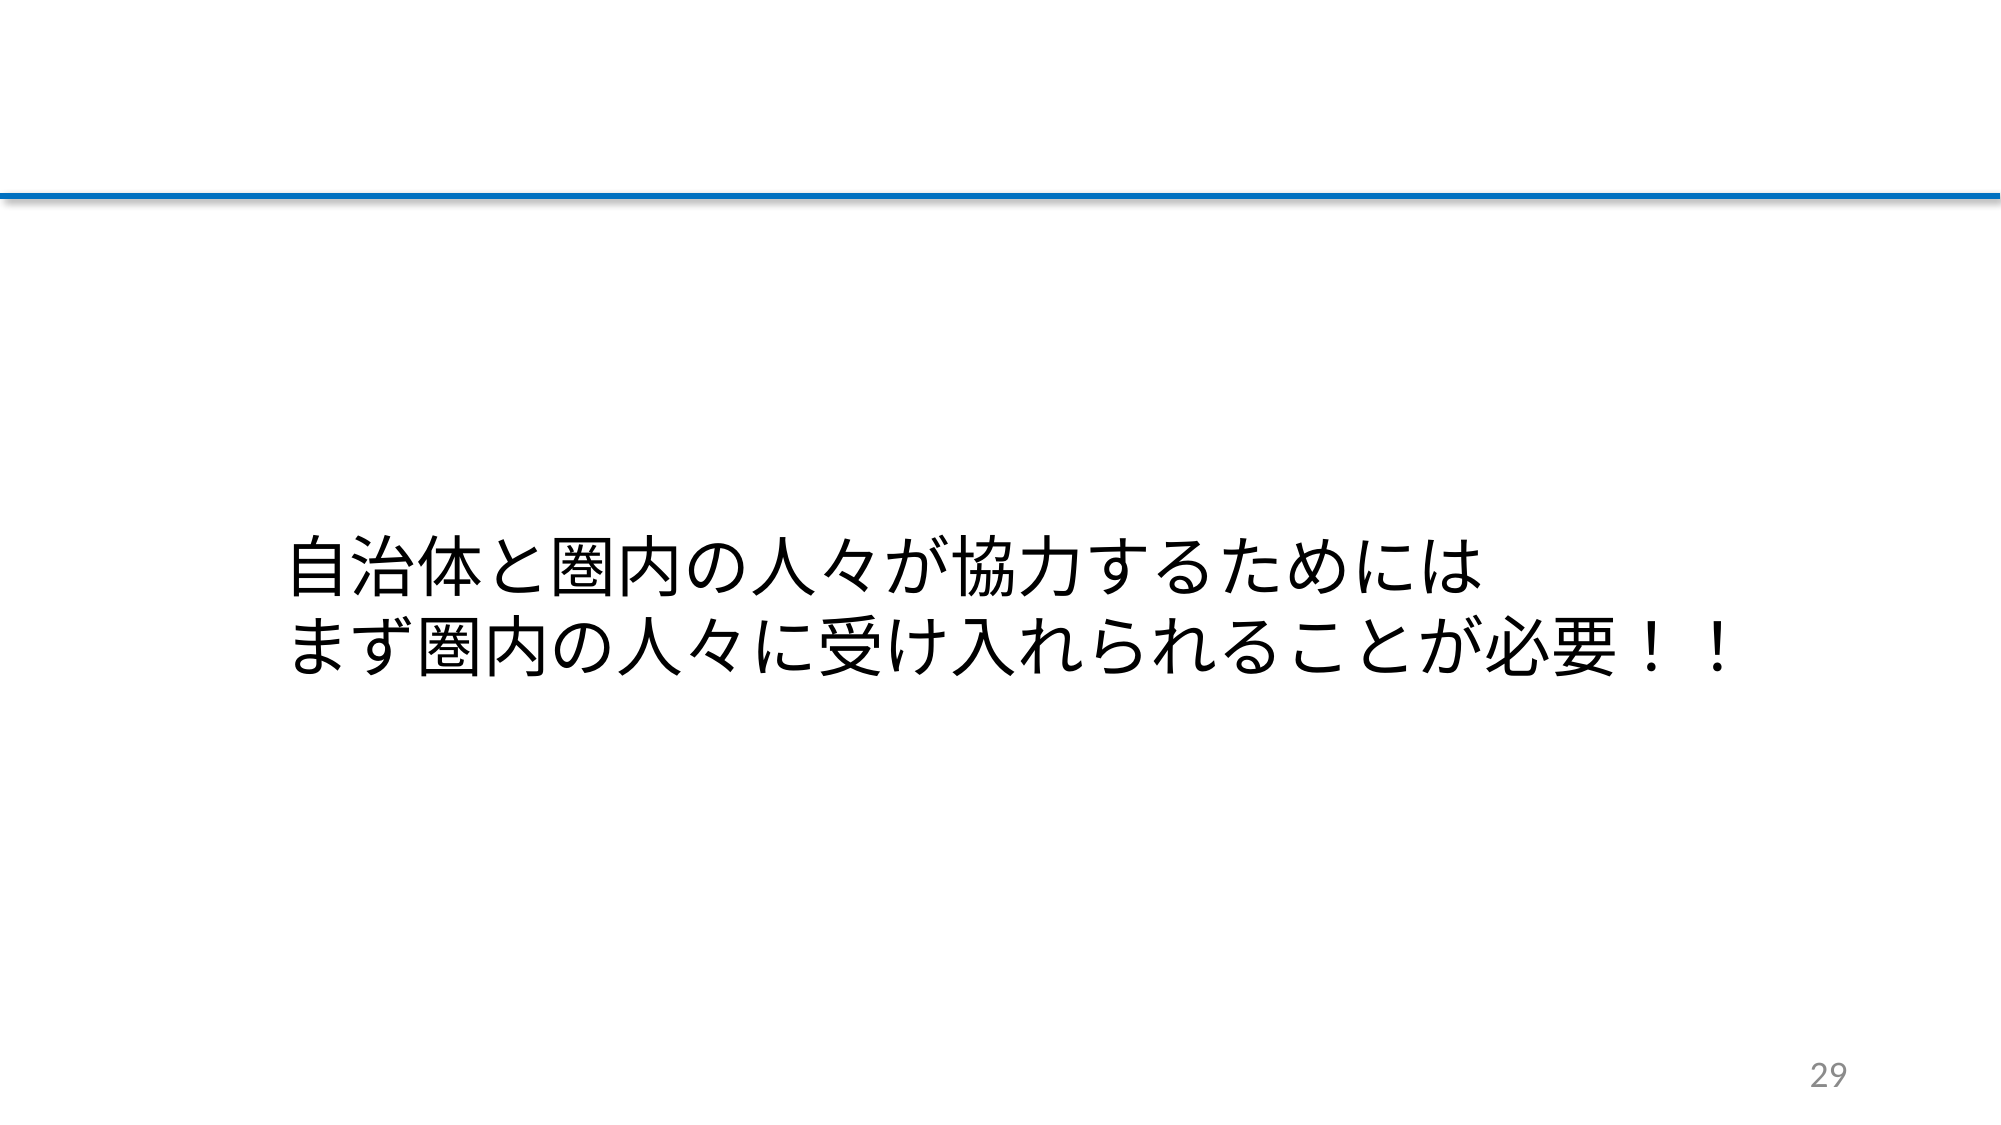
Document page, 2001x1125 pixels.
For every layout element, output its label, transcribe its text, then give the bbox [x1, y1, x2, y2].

text_box 自治体と圏内の人々が協力するためには まず圏内の人々に受け入れられることが必要！！ [268, 516, 1824, 692]
slide_number 29 [1412, 1042, 1863, 1103]
